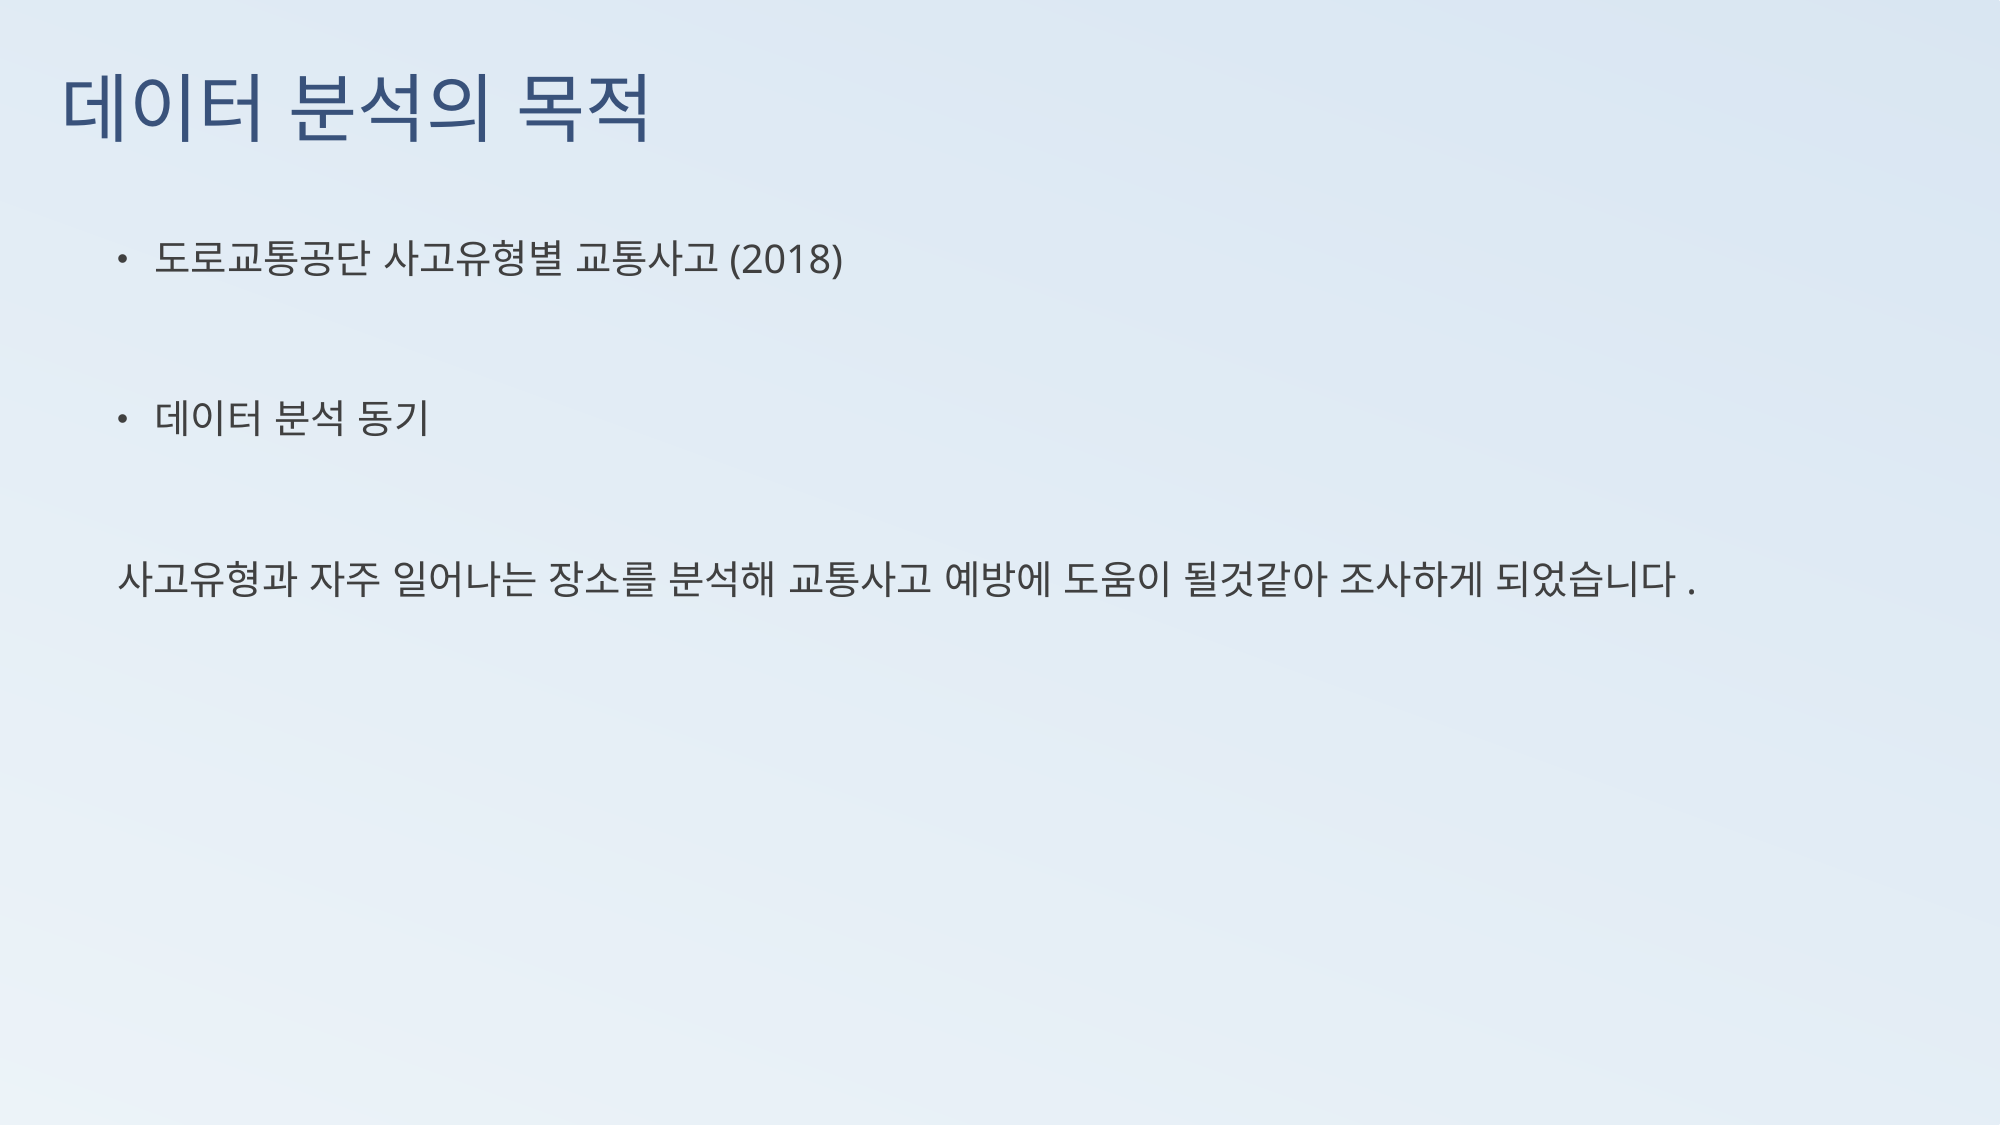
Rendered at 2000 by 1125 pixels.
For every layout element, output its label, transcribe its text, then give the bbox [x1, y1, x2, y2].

list 도로교통공단 사고유형별 교통사고(2018) 데이터 분석 동기 사고유형과 자주 일어나는 장소를 분석해 교통사고 예방에 도움이 될것같아 조사하게 되었습니다. [101, 231, 1790, 920]
title 데이터 분석의 목적 [45, 0, 1846, 159]
